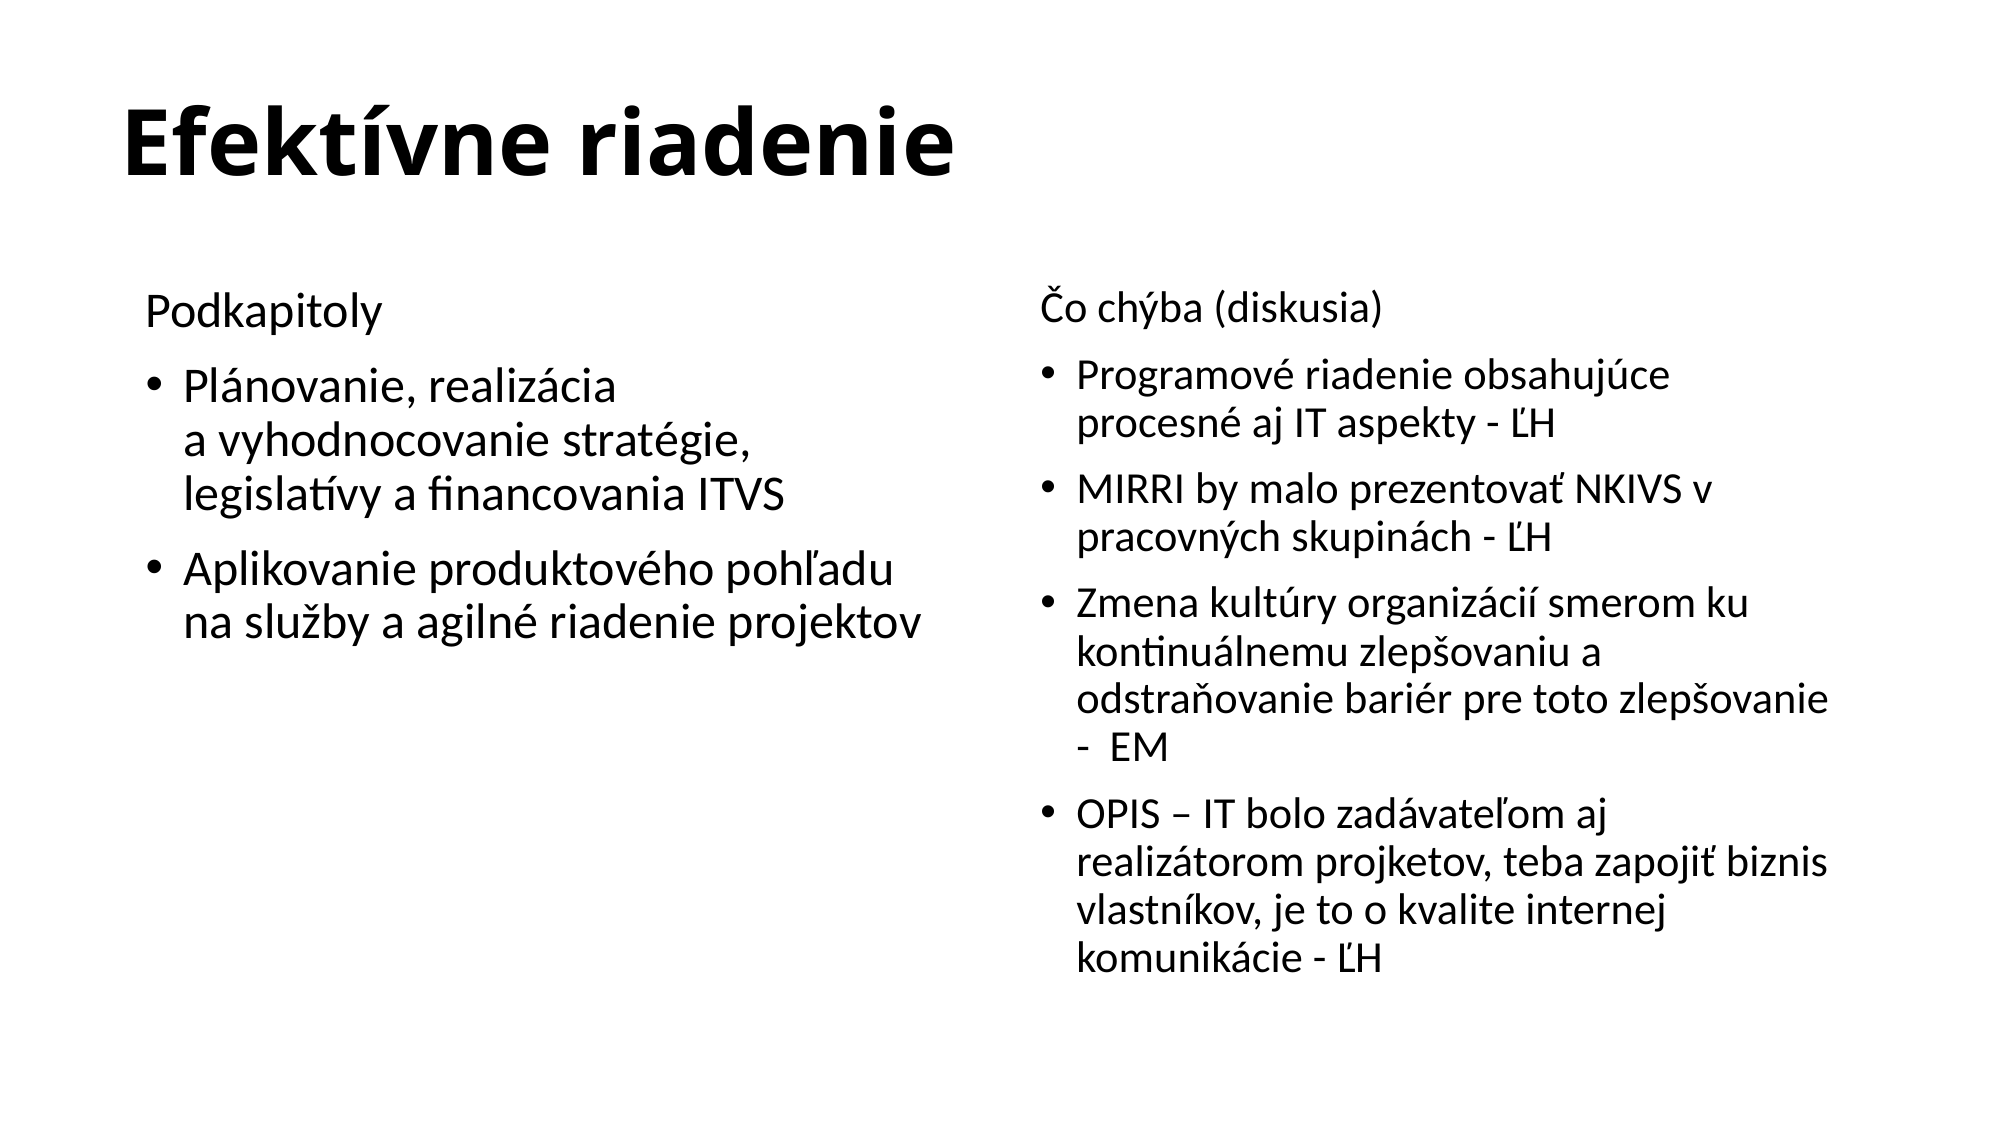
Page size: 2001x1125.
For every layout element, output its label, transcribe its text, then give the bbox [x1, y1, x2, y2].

title Efektívne riadenie [105, 52, 1895, 240]
text_box Podkapitoly Plánovanie, realizácia a vyhodnocovanie stratégie, legislatívy a financovania ITVS Aplikovanie produktového pohľadu na služby a agilné riadenie projektov [130, 276, 960, 998]
list Čo chýba (diskusia) Programové riadenie obsahujúce procesné aj IT aspekty - ĽH MIRRI by malo prezentovať NKIVS v pracovných skupinách - ĽH Zmena kultúry organizácií smerom ku kontinuálnemu zlepšovaniu a odstraňovanie bariér pre toto zlepšovanie - EM OPIS – IT bolo zadávateľom aj realizátorom projketov, teba zapojiť biznis vlastníkov, je to o kvalite internej komunikácie - ĽH [1025, 276, 1855, 998]
